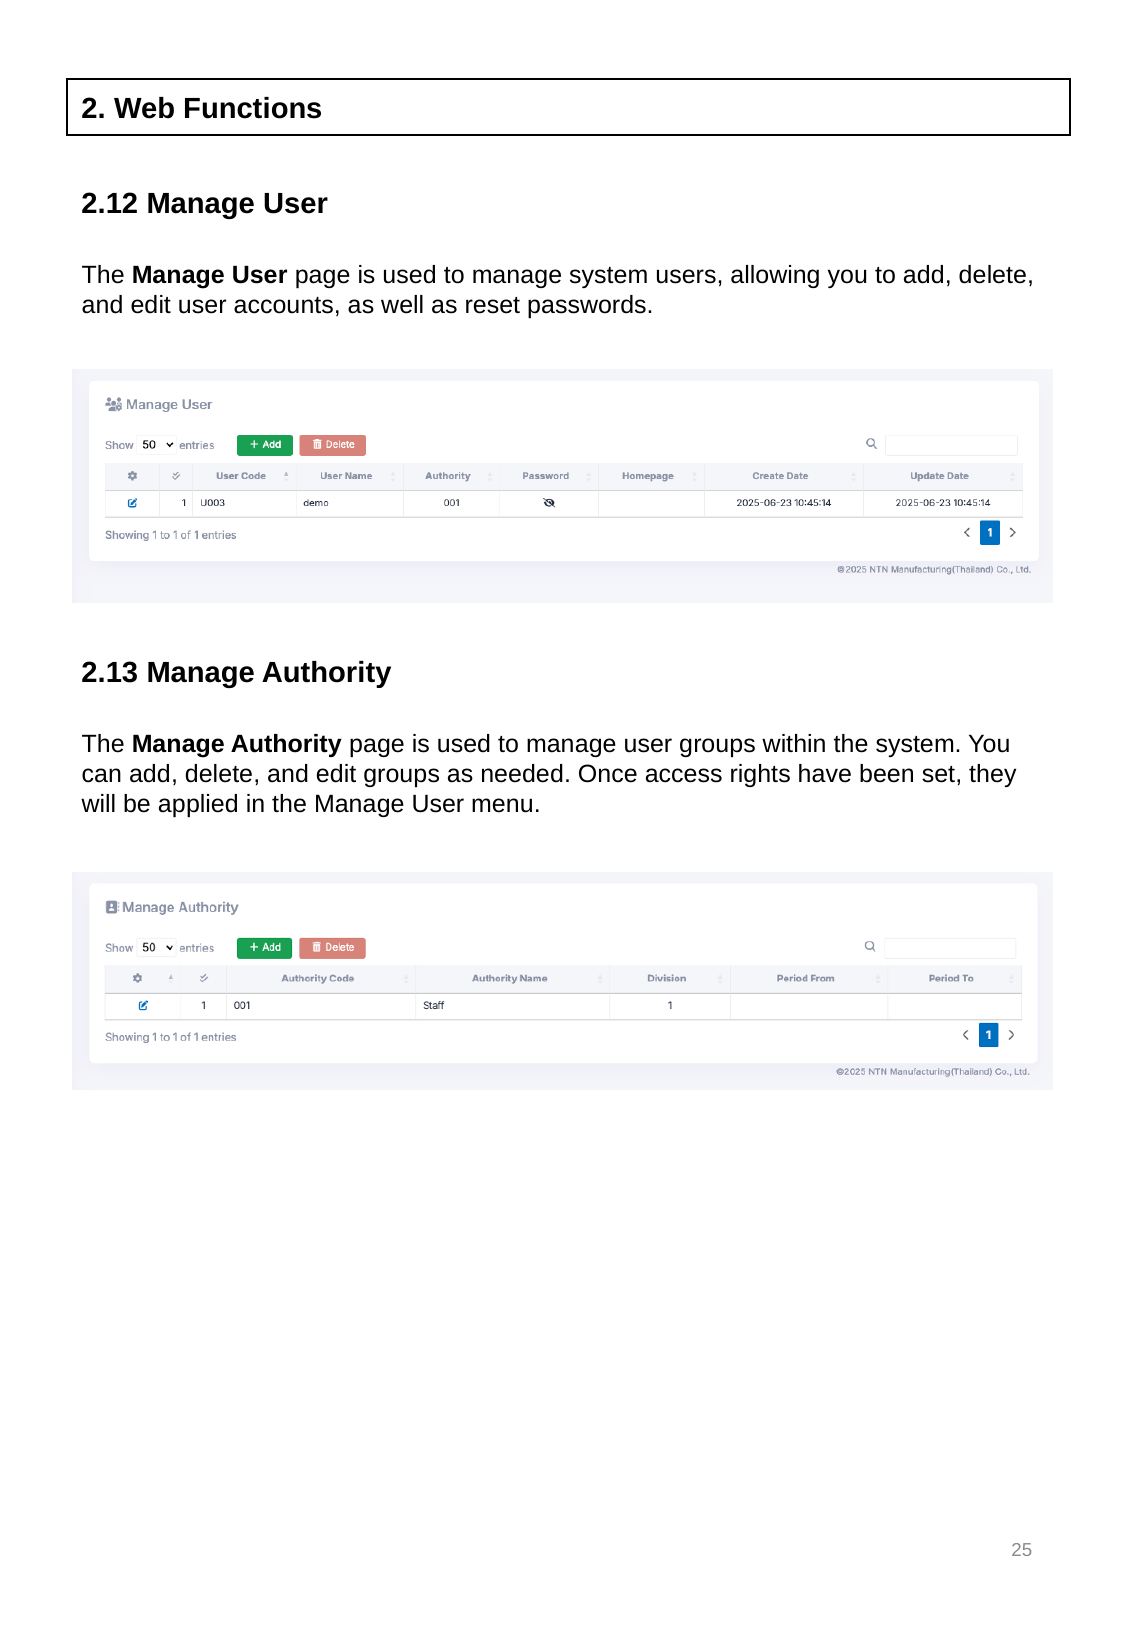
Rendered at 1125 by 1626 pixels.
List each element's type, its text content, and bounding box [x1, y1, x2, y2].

text_box The Manage Authority page is used to manage user groups within the system. You can add, delete, and edit groups as needed. Once access rights have been set, they will be applied in the Manage User menu. [66, 719, 1071, 825]
text_box 2. Web Functions [66, 78, 1071, 136]
picture [72, 872, 1053, 1090]
text_box 25 [794, 1506, 1048, 1593]
text_box 2.12 Manage User [66, 177, 847, 227]
picture [72, 369, 1053, 603]
text_box 2.13 Manage Authority [66, 646, 847, 696]
text_box The Manage User page is used to manage system users, allowing you to add, delete, and edit user accounts, as well as reset passwords. [66, 250, 1071, 326]
